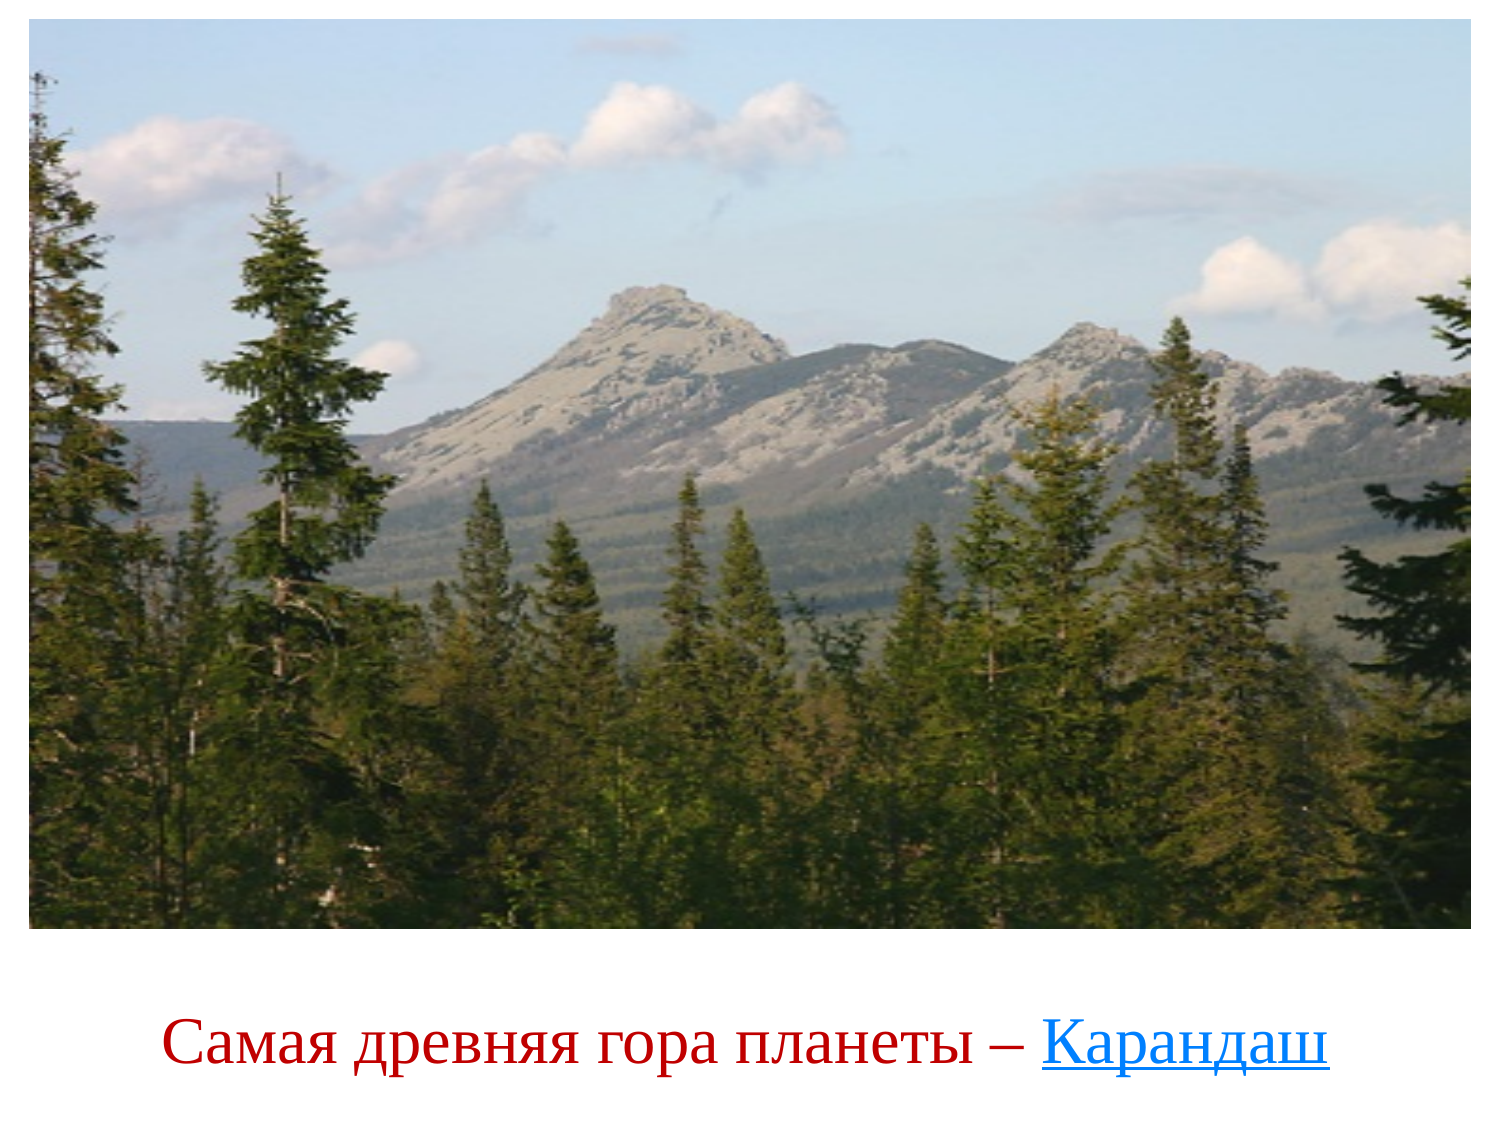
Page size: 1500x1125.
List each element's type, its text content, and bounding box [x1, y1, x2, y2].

text_box Самая древняя гора планеты – Карандаш [29, 937, 1471, 1084]
picture [29, 18, 1471, 929]
